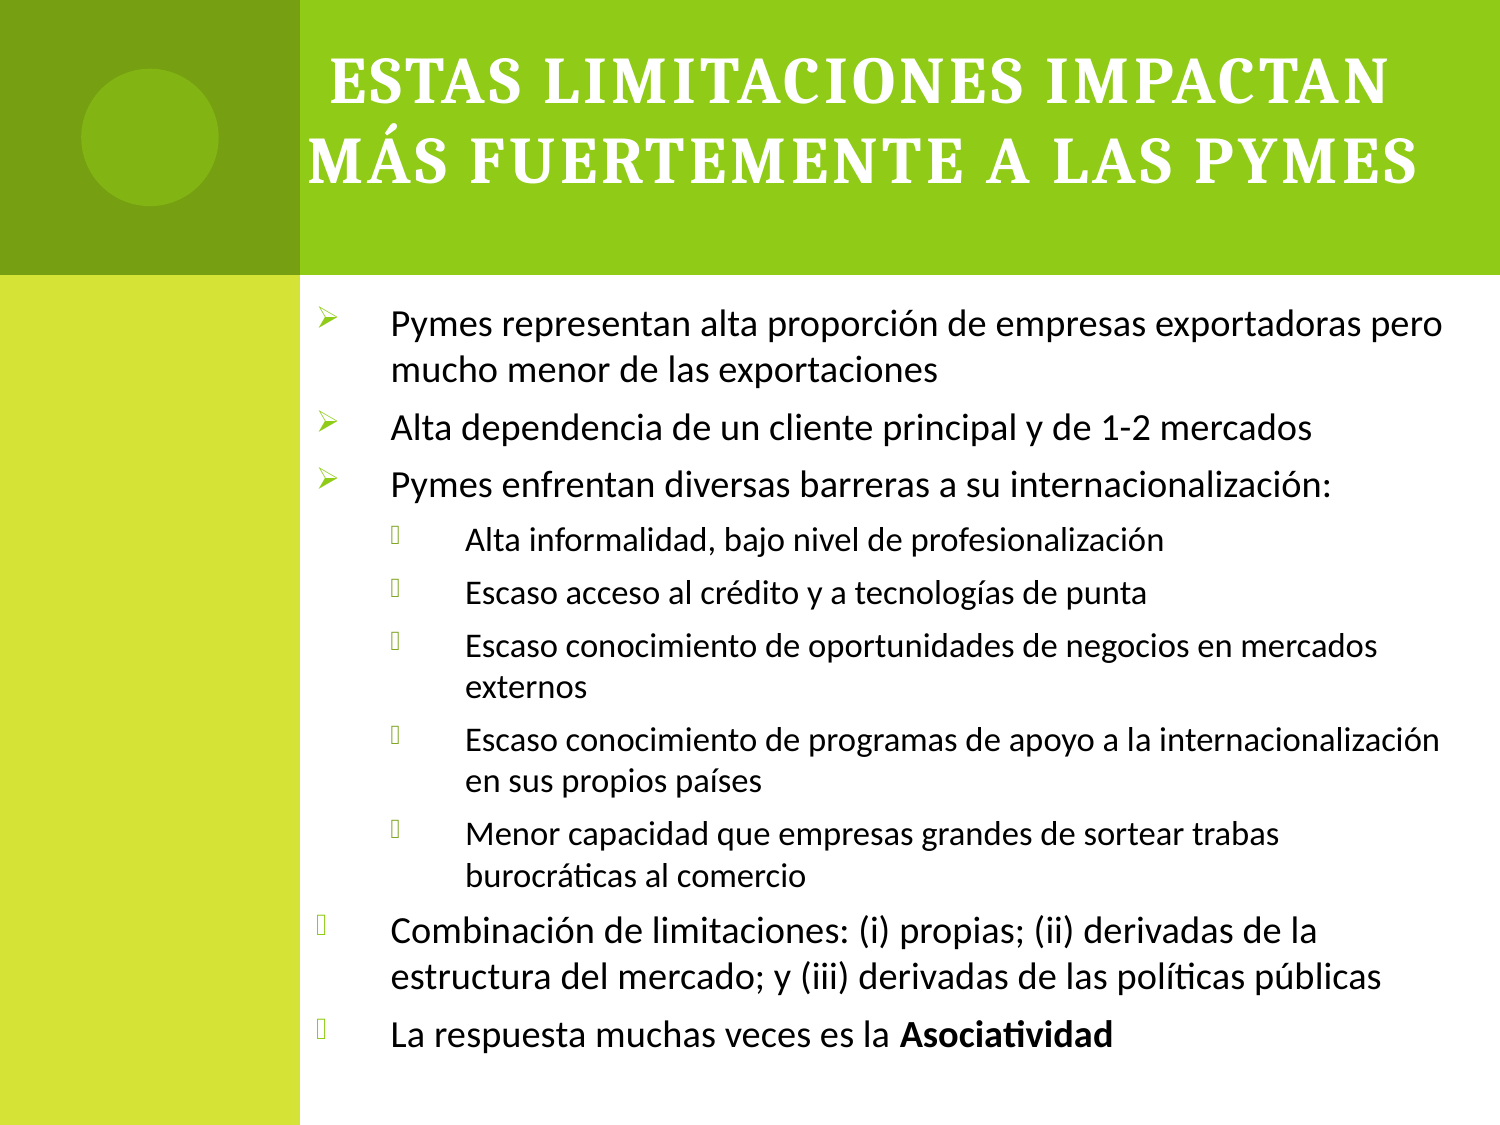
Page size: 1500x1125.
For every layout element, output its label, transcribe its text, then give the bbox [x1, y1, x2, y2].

list Pymes representan alta proporción de empresas exportadoras pero mucho menor de las exportaciones Alta dependencia de un cliente principal y de 1-2 mercados Pymes enfrentan diversas barreras a su internacionalización: Alta informalidad, bajo nivel de profesionalización Escaso acceso al crédito y a tecnologías de punta Escaso conocimiento de oportunidades de negocios en mercados externos Escaso conocimiento de programas de apoyo a la internacionalización en sus propios países Menor capacidad que empresas grandes de sortear trabas burocráticas al comercio Combinación de limitaciones: (i) propias; (ii) derivadas de la estructura del mercado; y (iii) derivadas de las políticas públicas La respuesta muchas veces es la Asociatividad [301, 290, 1471, 1071]
title Estas limitaciones impactan más fuertemente a las Pymes [289, 23, 1436, 211]
